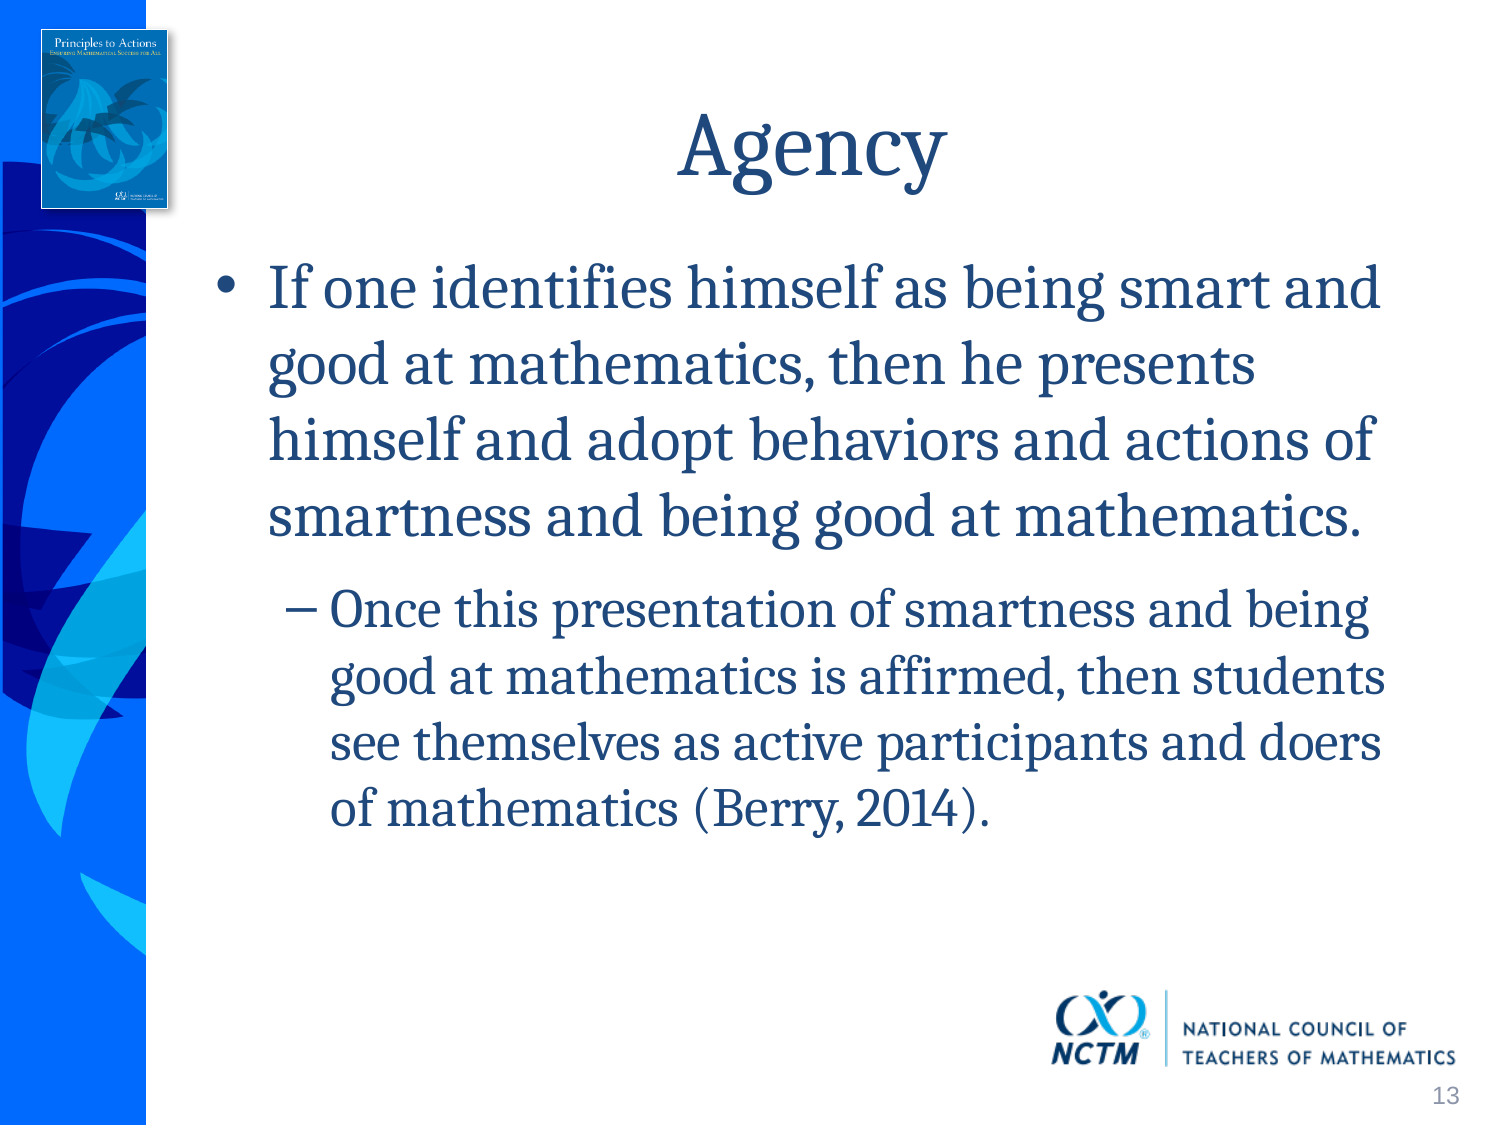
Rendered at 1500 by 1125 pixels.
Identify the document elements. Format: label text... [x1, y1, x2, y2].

picture [0, 0, 146, 1125]
list If one identifies himself as being smart and good at mathematics, then he presents himself and adopt behaviors and actions of smartness and being good at mathematics. Once this presentation of smartness and being good at mathematics is affirmed, then students see themselves as active participants and doers of mathematics (Berry, 2014). [200, 237, 1425, 963]
title Agency [200, 45, 1425, 233]
picture [42, 30, 167, 208]
slide_number 13 [1125, 1065, 1475, 1125]
